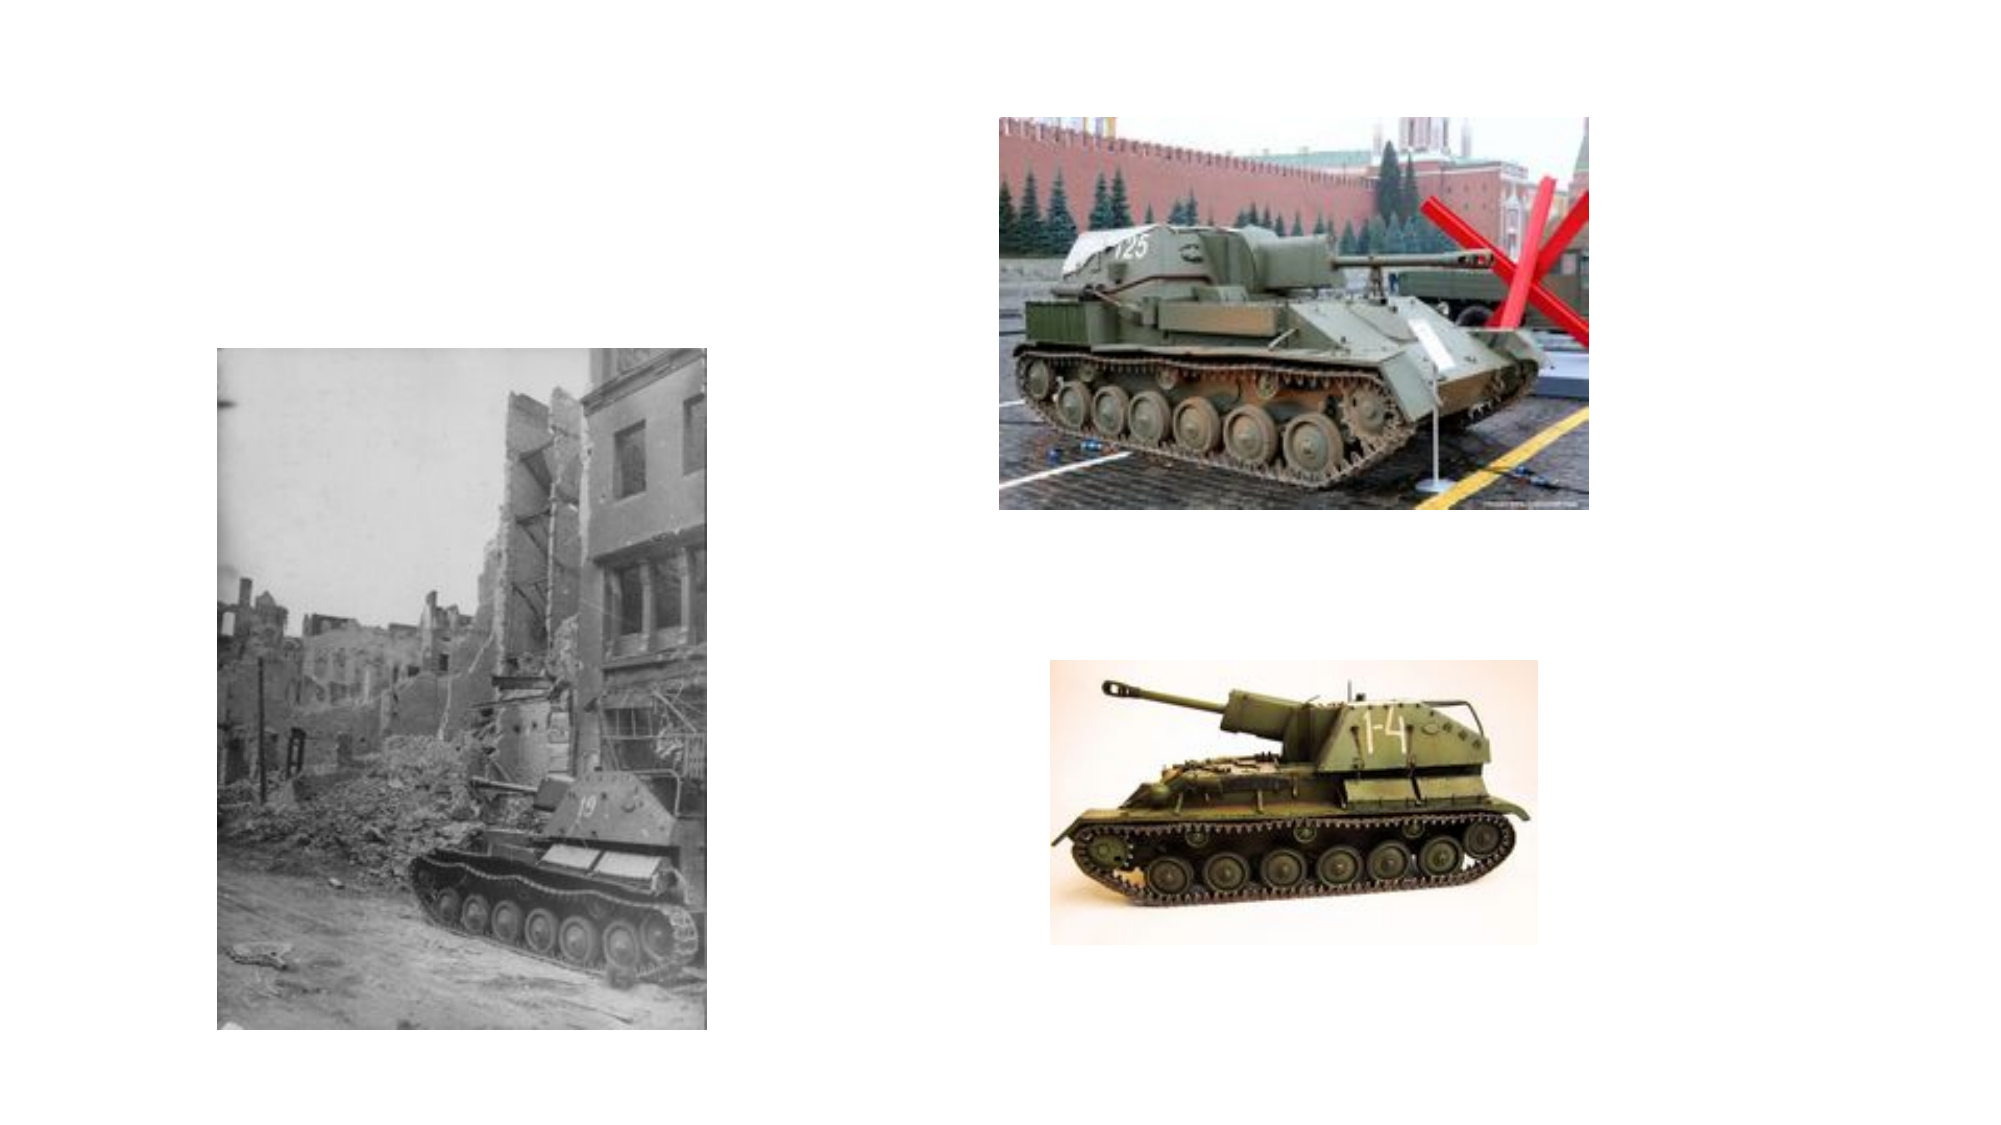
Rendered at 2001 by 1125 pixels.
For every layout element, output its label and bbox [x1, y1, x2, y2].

picture [217, 348, 707, 1030]
list [999, 117, 1589, 510]
picture [1050, 660, 1539, 945]
